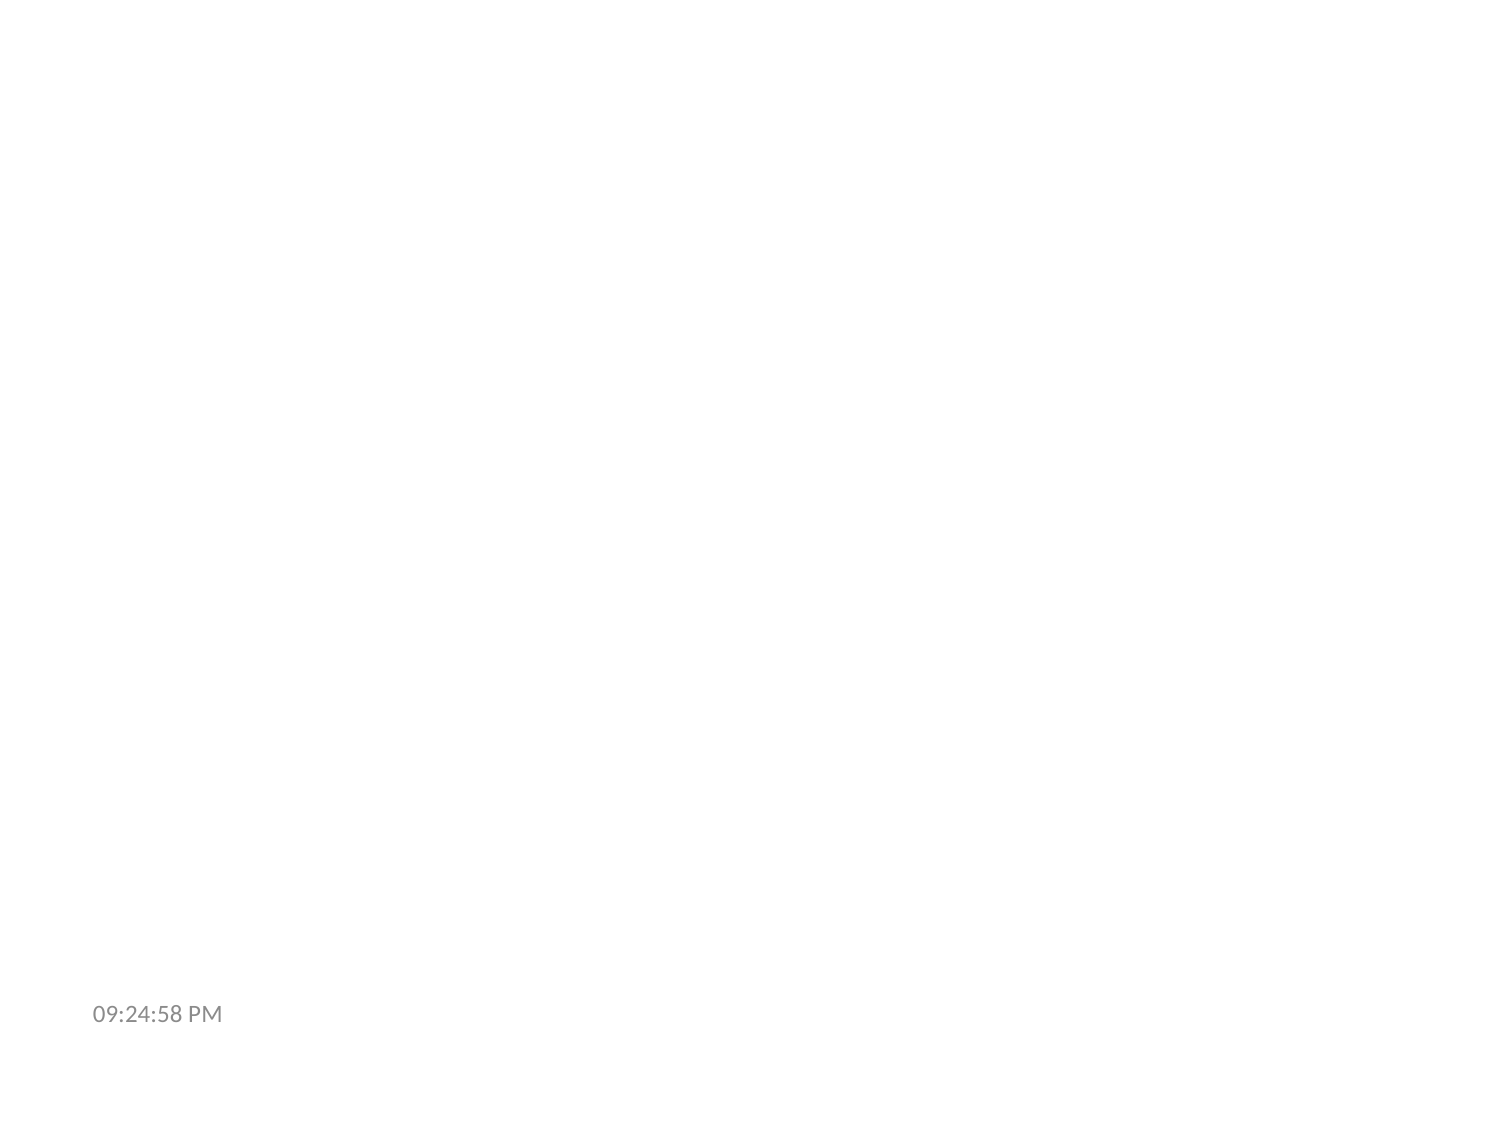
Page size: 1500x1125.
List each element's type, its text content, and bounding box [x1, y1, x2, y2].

text_box 3:35:09 PM [77, 982, 428, 1043]
